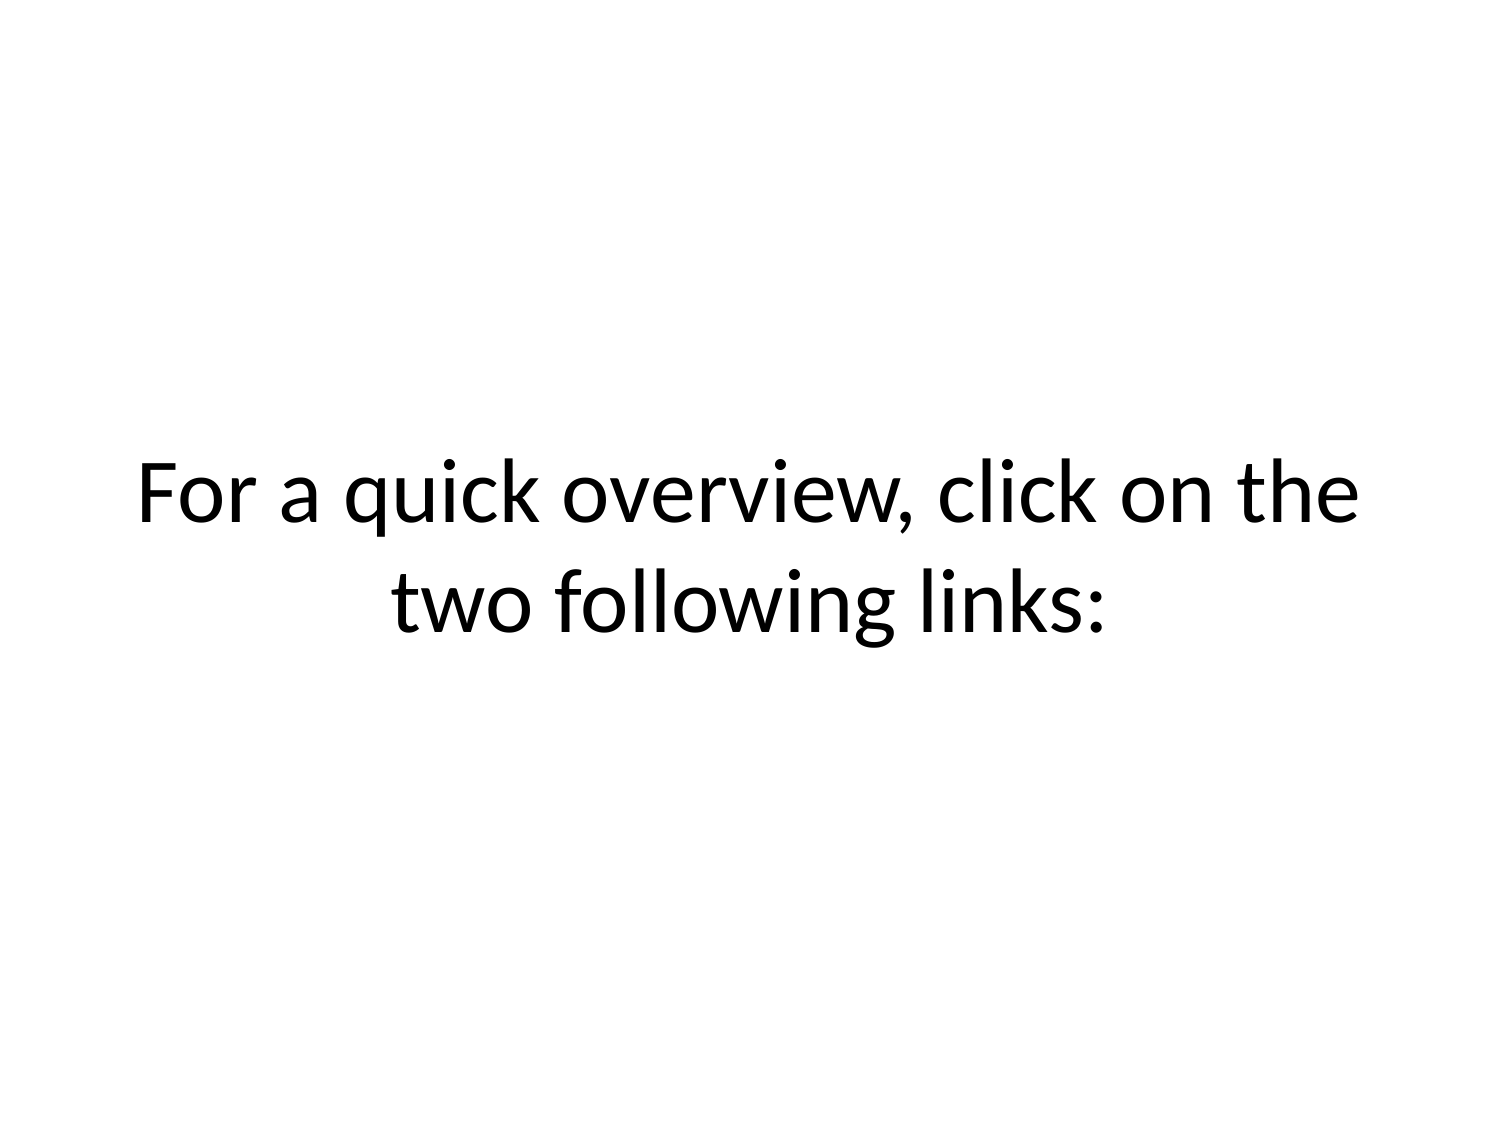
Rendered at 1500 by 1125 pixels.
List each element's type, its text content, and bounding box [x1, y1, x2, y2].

title For a quick overview, click on the two following links: [74, 44, 1426, 1038]
